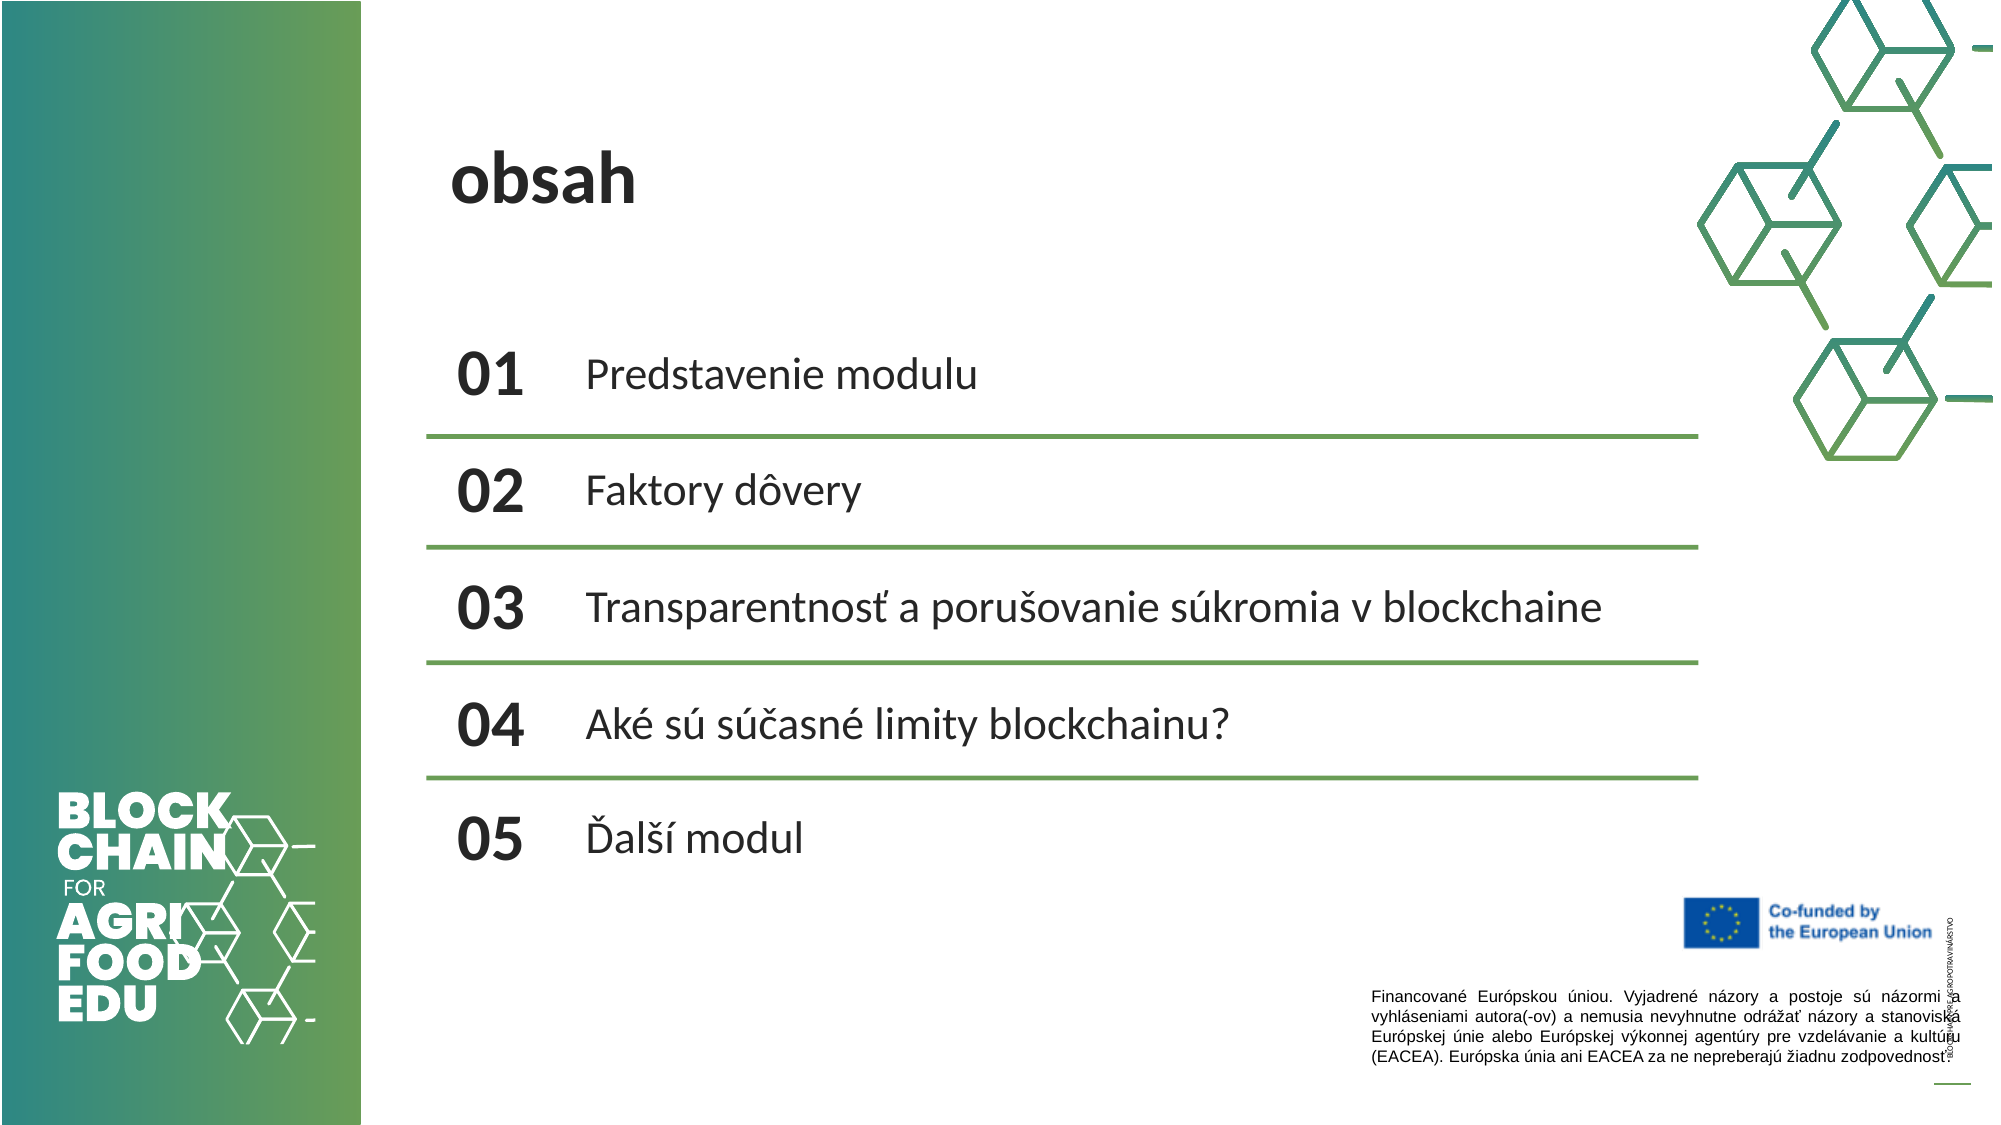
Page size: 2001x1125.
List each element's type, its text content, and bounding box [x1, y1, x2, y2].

list 04 [433, 668, 549, 782]
list Transparentnosť a porušovanie súkromia v blockchaine [570, 551, 1699, 665]
list 05 [433, 782, 549, 896]
picture [1681, 895, 1951, 952]
list 01 [433, 317, 549, 431]
list 03 [433, 551, 549, 665]
list Aké sú súčasné limity blockchainu? [570, 668, 1699, 782]
list Faktory dôvery [570, 434, 1699, 548]
list Ďalší modul [570, 782, 1699, 896]
list obsah [435, 120, 1263, 239]
list 02 [433, 434, 549, 548]
text_box Financované Európskou úniou. Vyjadrené názory a postoje sú názormi a vyhláseniami autora(-ov) a nemusia nevyhnutne odrážať názory a stanoviská Európskej únie alebo Európskej výkonnej agentúry pre vzdelávanie a kultúru (EACEA). Európska únia ani EACEA za ne nepreberajú žiadnu zodpovednosť. [1356, 978, 1977, 1073]
list Predstavenie modulu [570, 317, 1699, 431]
